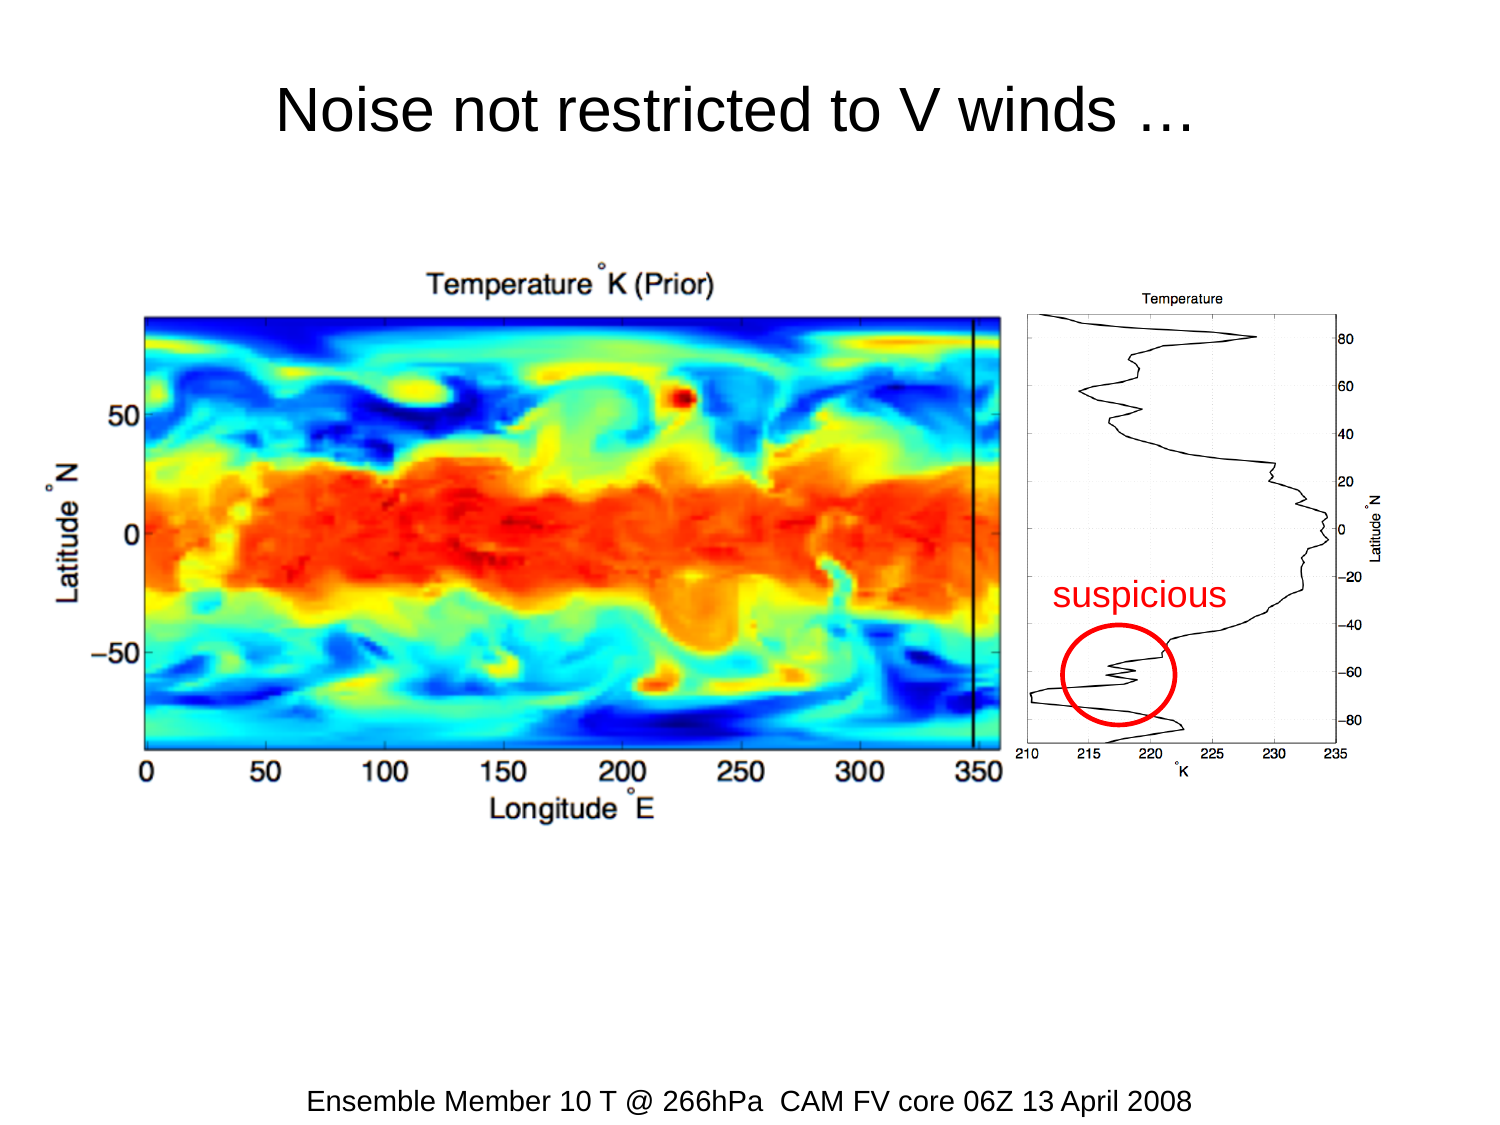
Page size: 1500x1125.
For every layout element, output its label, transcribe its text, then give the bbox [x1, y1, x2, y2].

title Noise not restricted to V winds … [823, 46, 1228, 167]
picture [37, 44, 1397, 1033]
text_box Ensemble Member 10 T @ 266hPa CAM FV core 06Z 13 April 2008 [280, 1074, 1220, 1125]
